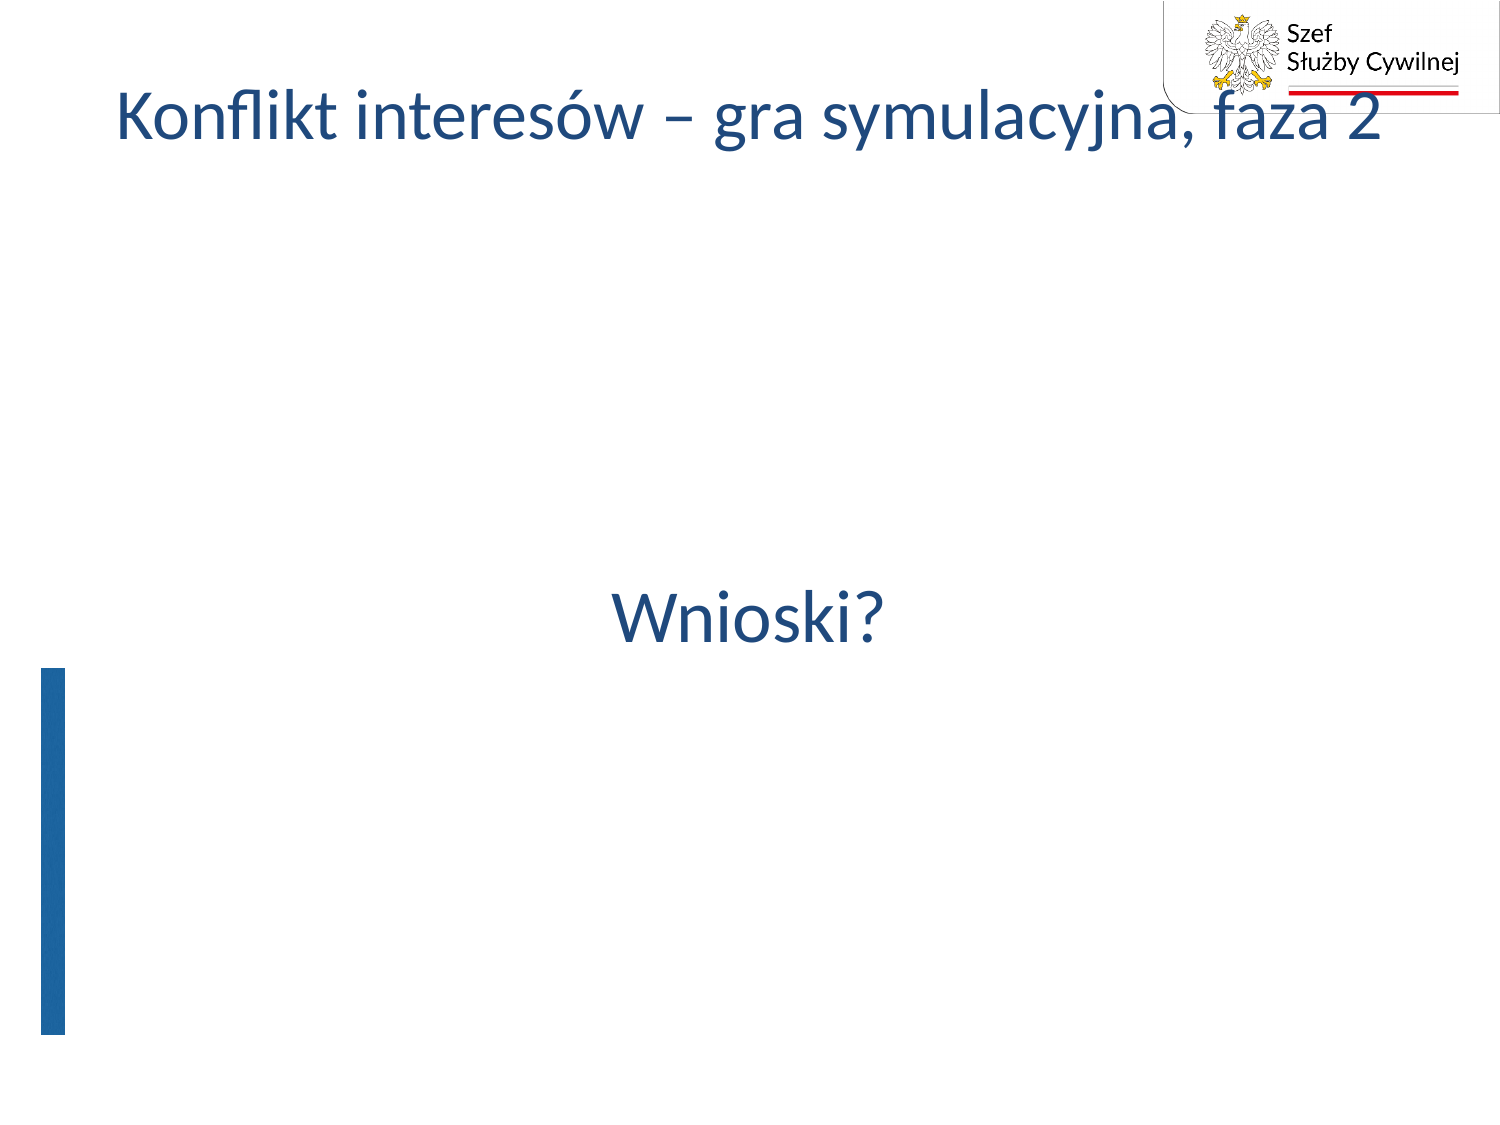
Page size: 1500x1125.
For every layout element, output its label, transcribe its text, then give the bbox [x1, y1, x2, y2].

text_box Wnioski? [100, 550, 1400, 676]
title Konflikt interesów – gra symulacyjna, faza 2 [100, 60, 1400, 185]
picture [41, 668, 65, 1035]
picture [1163, 0, 1500, 114]
